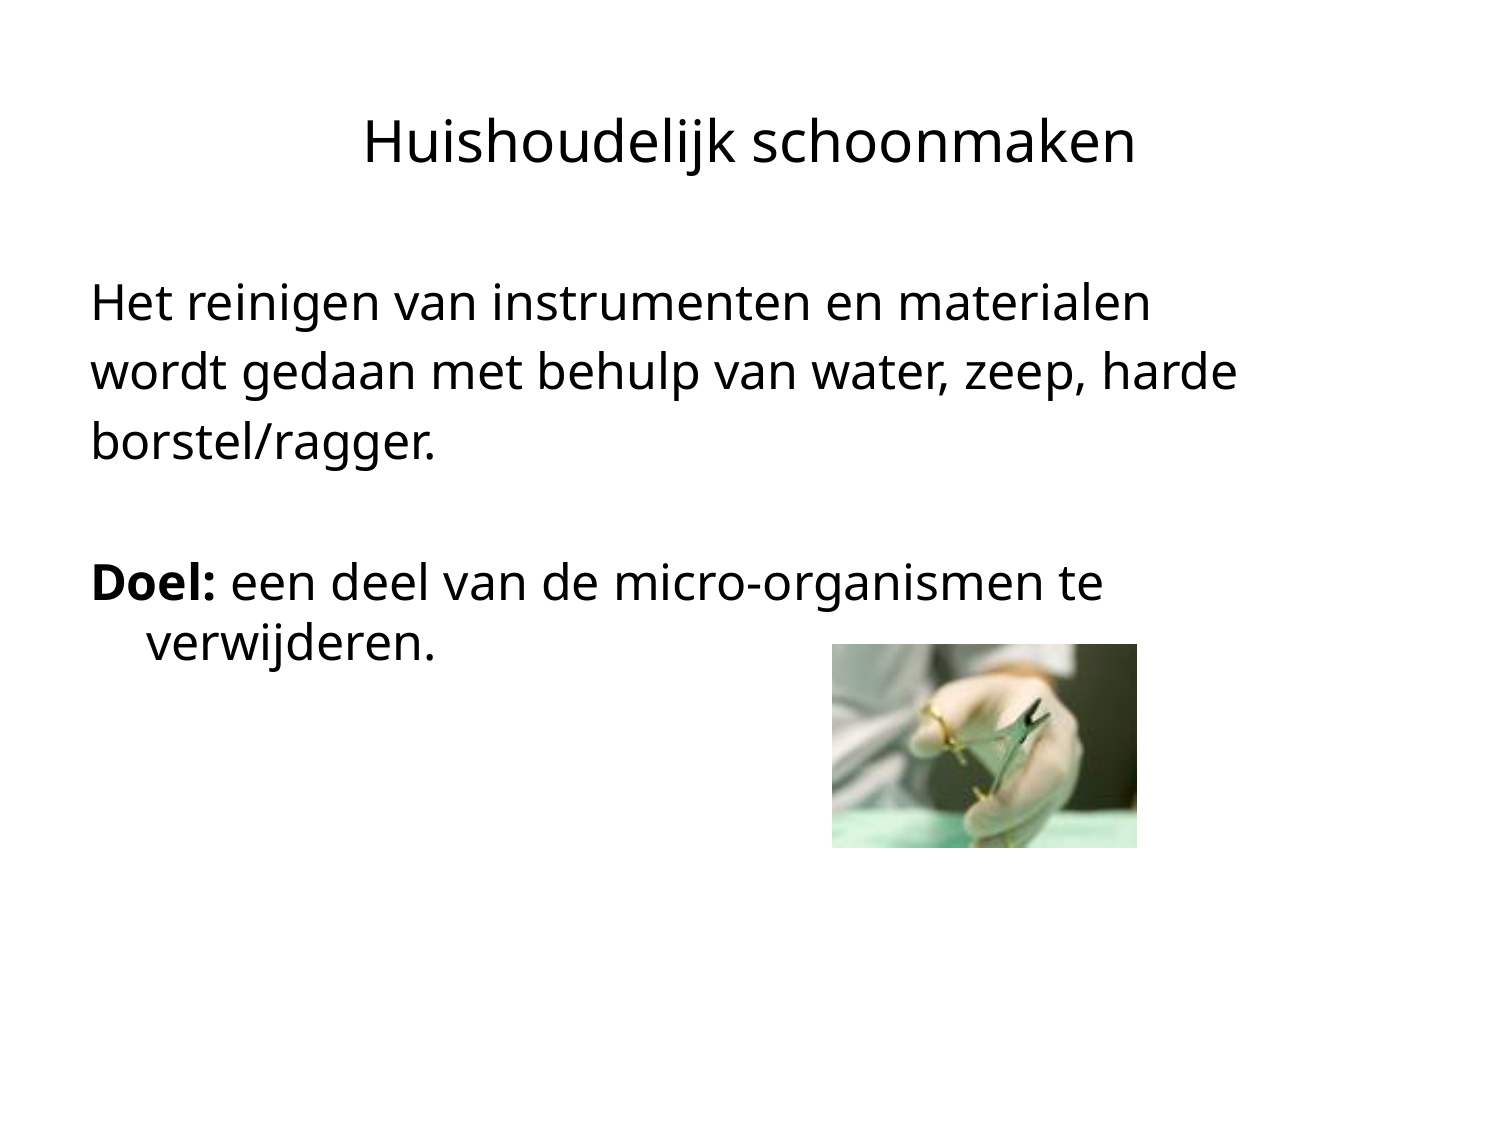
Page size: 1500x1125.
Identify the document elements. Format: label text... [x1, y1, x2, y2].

list Het reinigen van instrumenten en materialen wordt gedaan met behulp van water, zeep, harde borstel/ragger. Doel: een deel van de micro-organismen te verwijderen. [75, 262, 1425, 1005]
title Huishoudelijk schoonmaken [75, 45, 1425, 233]
picture [831, 644, 1137, 848]
